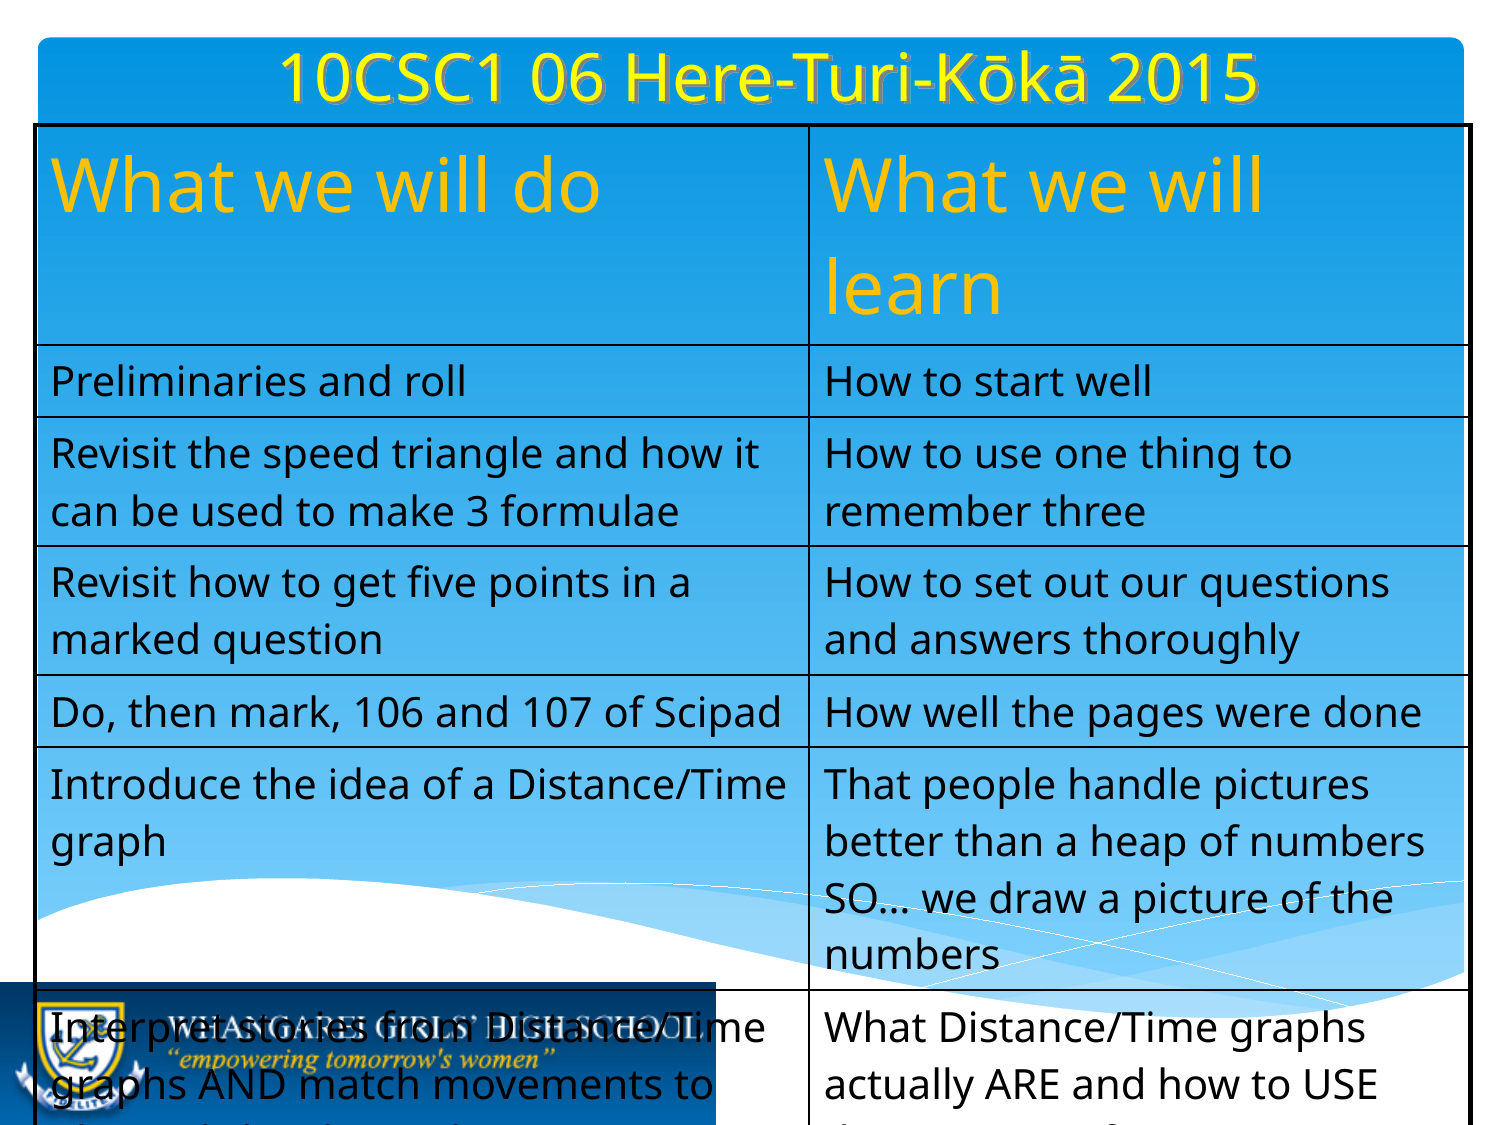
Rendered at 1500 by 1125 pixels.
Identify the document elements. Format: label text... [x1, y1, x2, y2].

table_cell Interpret stories from Distance/Time graphs AND match movements to planned sketch graphs [721, 991, 808, 1125]
table_cell How to start well [810, 346, 1468, 416]
text_box 10CSC1 06 Here-Turi-Kōkā 2015 [162, 24, 1375, 123]
table_cell Preliminaries and roll [37, 346, 808, 416]
table_header What we will do [37, 127, 808, 344]
table_cell Introduce the idea of a Distance/Time graph [37, 748, 808, 989]
table_cell That people handle pictures better than a heap of numbers SO… we draw a picture of the numbers [810, 748, 1468, 989]
table_cell How to use one thing to remember three [810, 418, 1468, 545]
table_header What we will learn [810, 127, 1468, 344]
picture [0, 982, 716, 1125]
table_cell Do, then mark, 106 and 107 of Scipad [37, 676, 808, 746]
table_cell How well the pages were done [810, 676, 1468, 746]
table_cell How to set out our questions and answers thoroughly [810, 547, 1468, 674]
table_cell Revisit the speed triangle and how it can be used to make 3 formulae [37, 418, 808, 545]
table_cell Revisit how to get five points in a marked question [37, 547, 808, 674]
table_cell What Distance/Time graphs actually ARE and how to USE them to get info. [810, 991, 1468, 1125]
